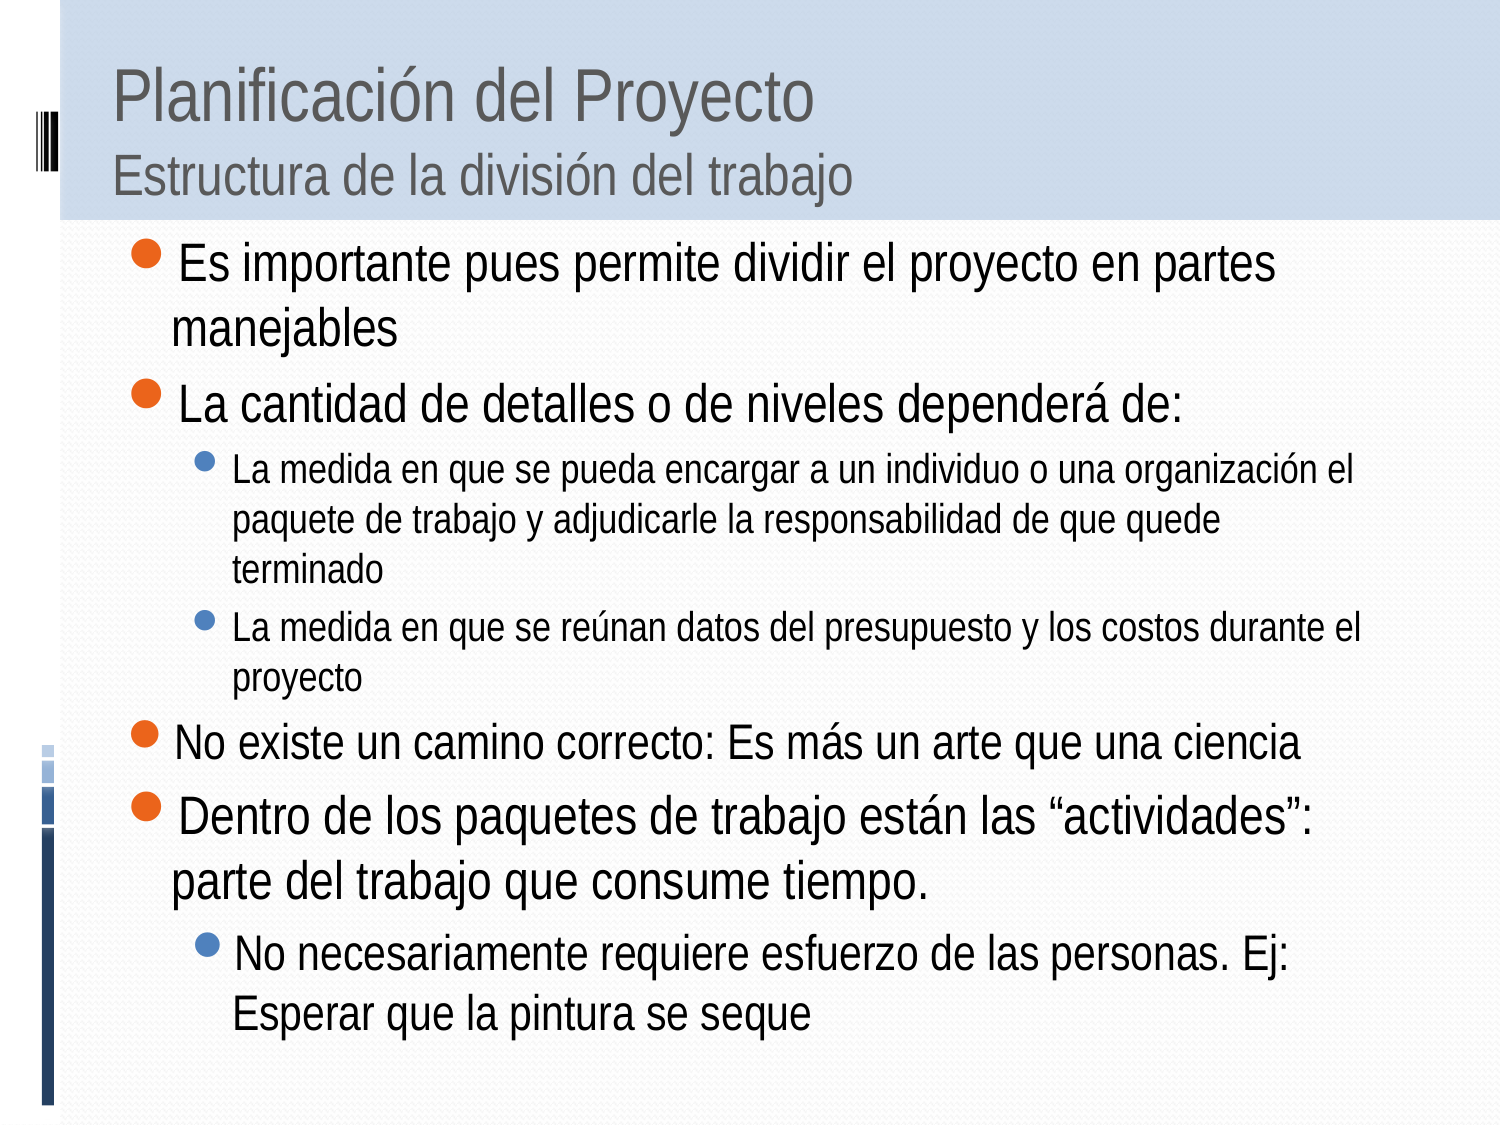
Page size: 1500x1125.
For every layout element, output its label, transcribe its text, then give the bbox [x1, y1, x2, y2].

title Planificación del Proyecto Estructura de la división del trabajo [111, 18, 1436, 207]
list Es importante pues permite dividir el proyecto en partes manejables La cantidad de detalles o de niveles dependerá de: La medida en que se pueda encargar a un individuo o una organización el paquete de trabajo y adjudicarle la responsabilidad de que quede terminado La medida en que se reúnan datos del presupuesto y los costos durante el proyecto No existe un camino correcto: Es más un arte que una ciencia Dentro de los paquetes de trabajo están las “actividades”: parte del trabajo que consume tiempo. No necesariamente requiere esfuerzo de las personas. Ej: Esperar que la pintura se seque [111, 219, 1388, 1008]
